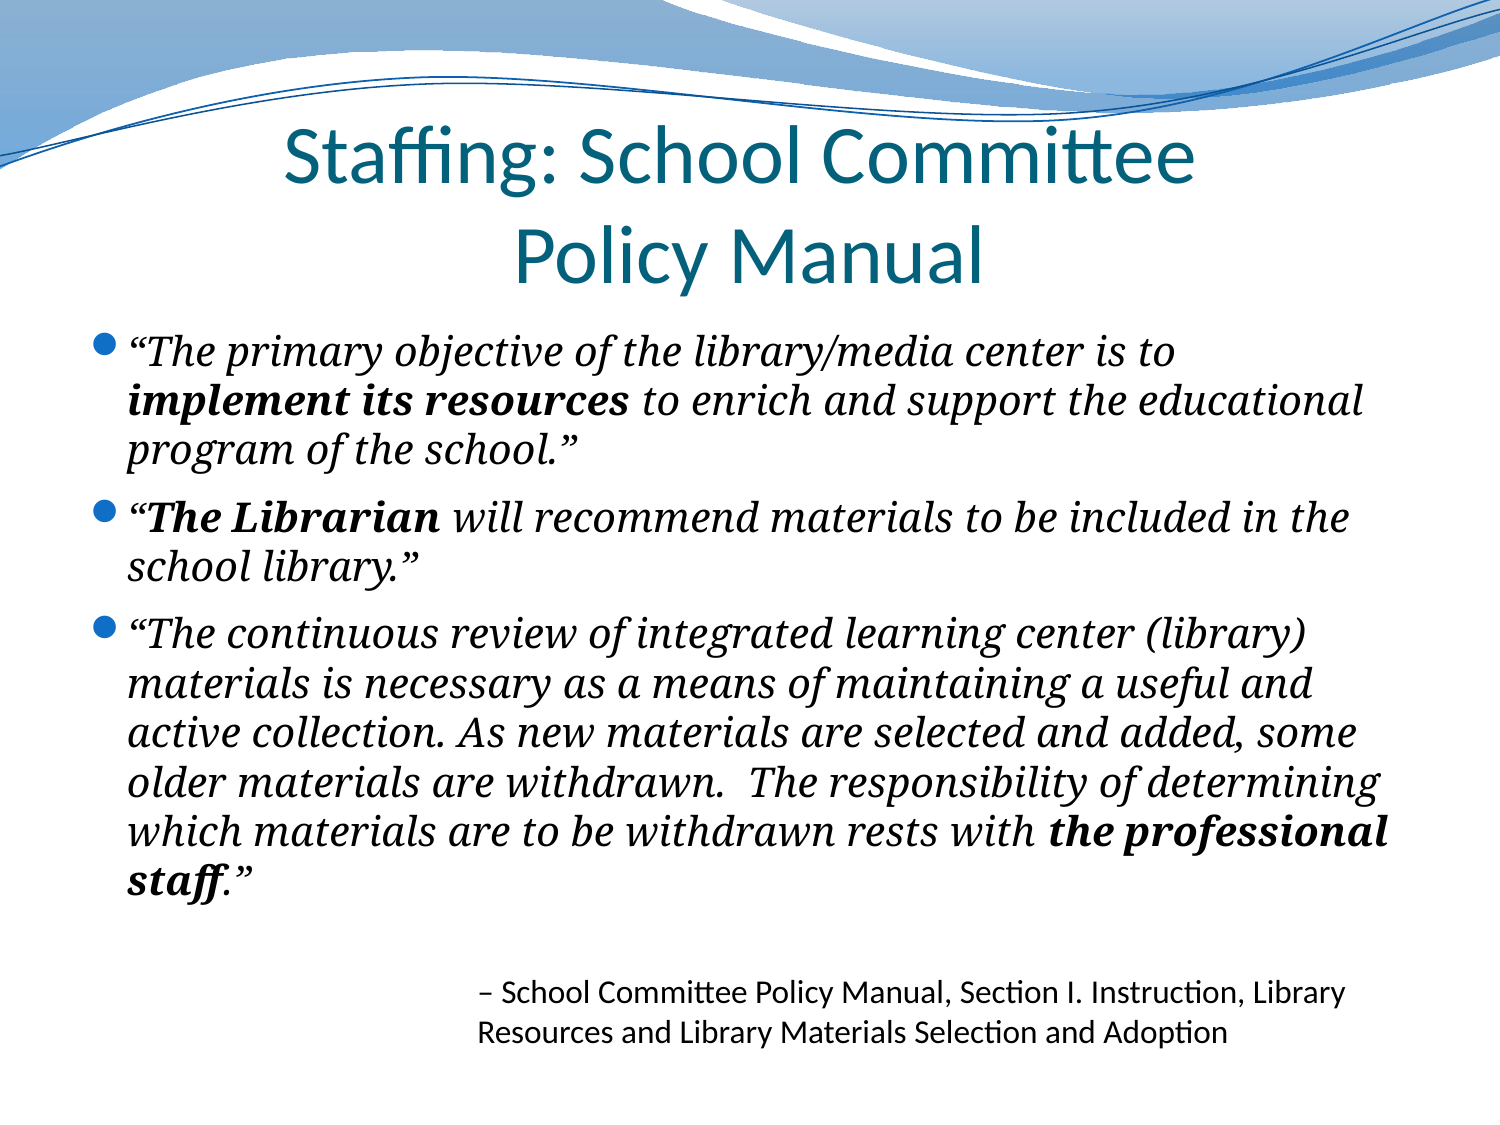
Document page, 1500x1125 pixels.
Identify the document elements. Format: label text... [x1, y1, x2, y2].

text_box – School Committee Policy Manual, Section I. Instruction, Library Resources and Library Materials Selection and Adoption [462, 962, 1475, 1057]
list “The primary objective of the library/media center is to implement its resources to enrich and support the educational program of the school.” “The Librarian will recommend materials to be included in the school library.” “The continuous review of integrated learning center (library) materials is necessary as a means of maintaining a useful and active collection. As new materials are selected and added, some older materials are withdrawn. The responsibility of determining which materials are to be withdrawn rests with the professional staff.” [74, 317, 1426, 913]
title Staffing: School Committee Policy Manual [0, 112, 1500, 301]
